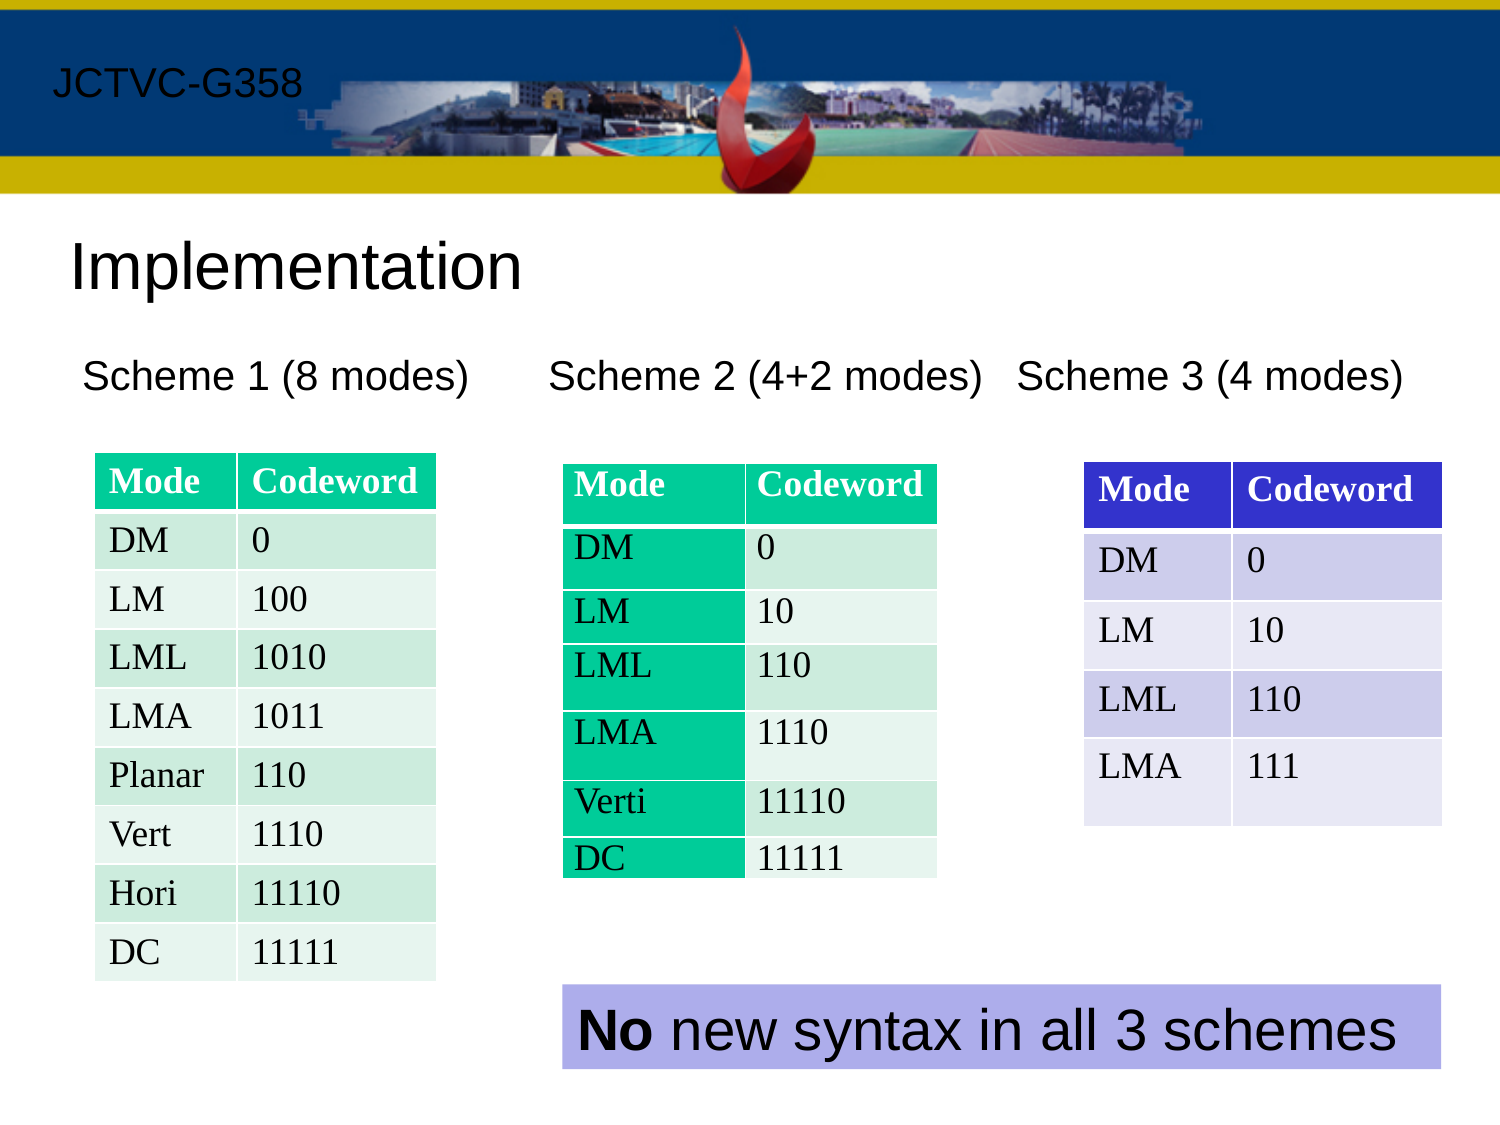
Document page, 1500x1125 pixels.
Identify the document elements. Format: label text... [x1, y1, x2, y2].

table_cell 1011 [238, 689, 436, 746]
table_cell 100 [238, 571, 436, 628]
table_cell DC [95, 924, 236, 981]
table_cell 10 [746, 591, 937, 643]
text_box Scheme 1 (8 modes) [67, 341, 513, 456]
table_header Codeword [238, 456, 436, 509]
table_header Mode [95, 456, 236, 509]
table_cell DC [563, 838, 745, 878]
table_cell LM [1084, 602, 1231, 669]
table_cell 11110 [238, 865, 436, 922]
table_cell Verti [563, 781, 745, 836]
table_cell 11110 [746, 781, 937, 836]
table_cell LML [95, 630, 236, 687]
table_cell 110 [746, 645, 937, 710]
table_cell Hori [95, 865, 236, 922]
table_header Codeword [746, 464, 937, 524]
table_cell LM [563, 591, 745, 643]
table_cell 111 [1233, 739, 1442, 826]
table_cell DM [1084, 534, 1231, 600]
table_header Mode [563, 464, 745, 524]
title JCTVC-G358 [37, 0, 1476, 163]
table_cell Planar [95, 748, 236, 805]
text_box No new syntax in all 3 schemes [562, 984, 1442, 1070]
table_cell 110 [1233, 671, 1442, 737]
table_cell Vert [95, 806, 236, 863]
table_header Mode [1084, 462, 1231, 528]
text_box Implementation [52, 215, 542, 310]
table_cell 0 [746, 529, 937, 589]
table_cell 1010 [238, 630, 436, 687]
table_header Codeword [1233, 462, 1442, 528]
table_cell 110 [238, 748, 436, 805]
table_cell LMA [1084, 739, 1231, 826]
picture [0, 0, 1500, 1125]
text_box Scheme 3 (4 modes) [1001, 341, 1448, 456]
table_cell 1110 [746, 712, 937, 780]
table_cell 10 [1233, 602, 1442, 669]
table_cell 0 [1233, 534, 1442, 600]
table_cell LML [563, 645, 745, 710]
table_cell DM [95, 514, 236, 569]
table_cell 1110 [238, 806, 436, 863]
table_cell LM [95, 571, 236, 628]
table_cell DM [563, 529, 745, 589]
table_cell LML [1084, 671, 1231, 737]
table_cell 0 [238, 514, 436, 569]
text_box Scheme 2 (4+2 modes) [533, 341, 1001, 456]
table_cell LMA [563, 712, 745, 780]
table_cell 11111 [746, 838, 937, 878]
table_cell LMA [95, 689, 236, 746]
table_cell 11111 [238, 924, 436, 981]
